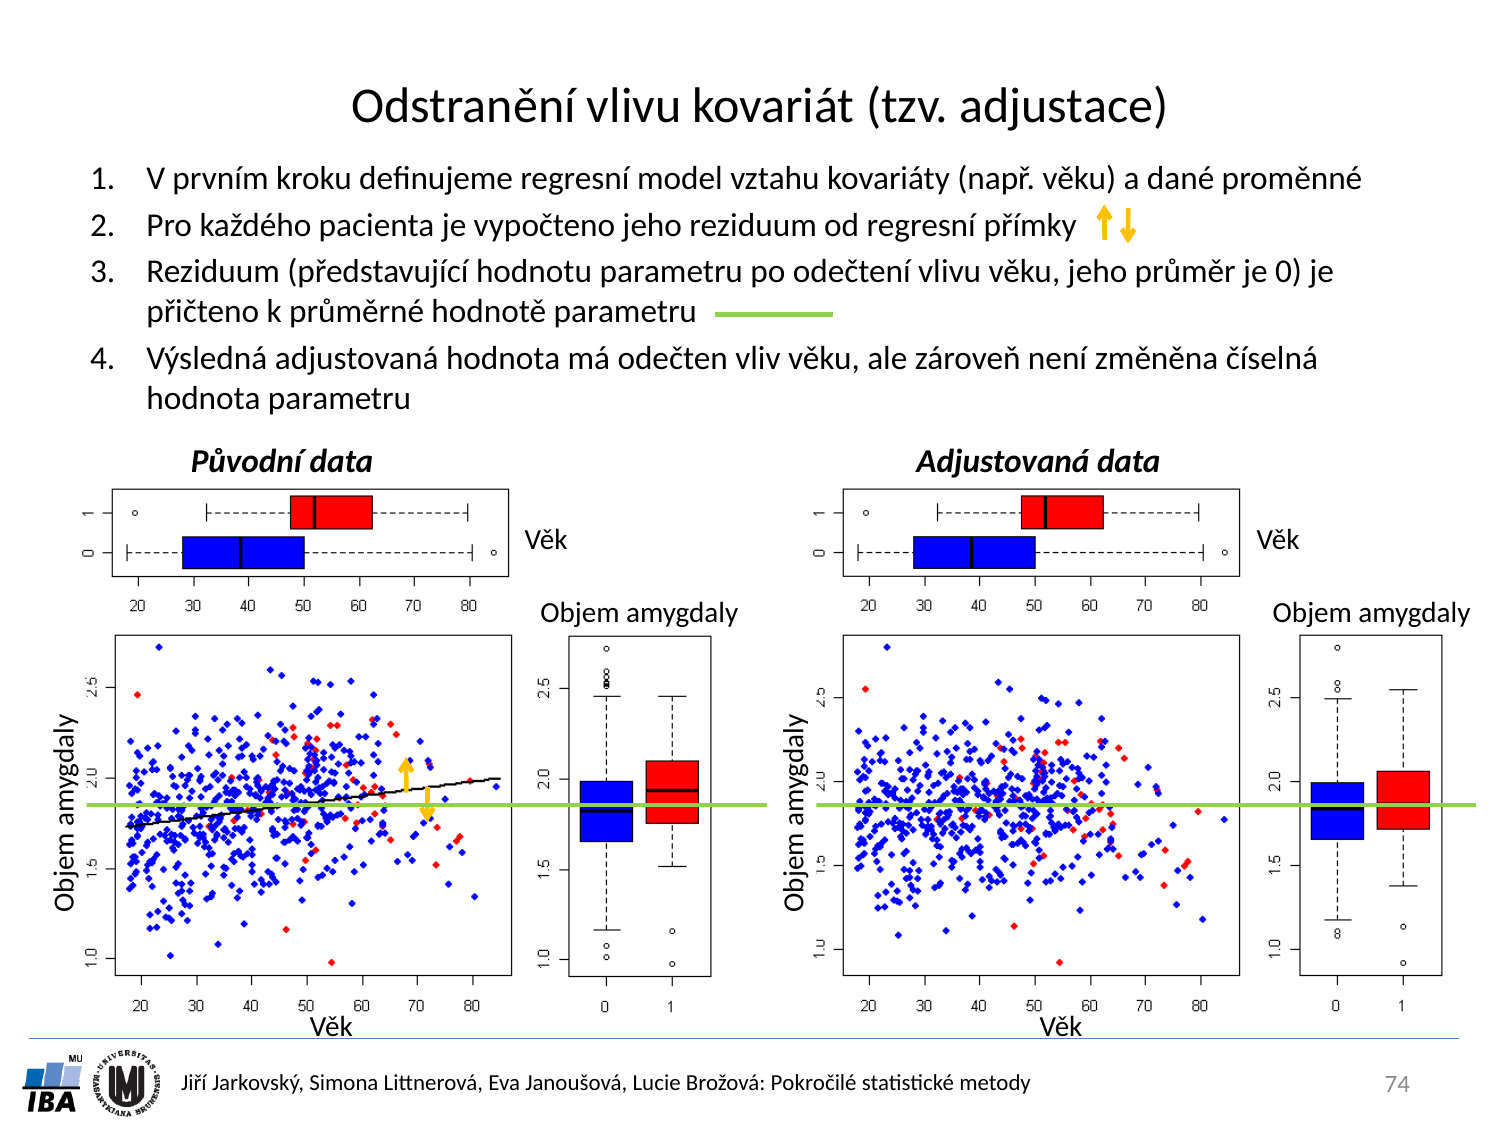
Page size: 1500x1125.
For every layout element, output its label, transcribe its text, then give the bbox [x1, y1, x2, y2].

picture [769, 473, 1480, 1029]
picture [38, 473, 749, 804]
text_box Objem amygdaly [1274, 585, 1494, 636]
slide_number 74 [1074, 1052, 1425, 1113]
text_box Věk [535, 512, 617, 563]
text_box Věk [1274, 512, 1349, 563]
picture [79, 806, 749, 1030]
title Odstranění vlivu kovariát (tzv. adjustace) [85, 45, 1436, 161]
picture [22, 1055, 82, 1112]
picture [93, 1050, 160, 1117]
list V prvním kroku definujeme regresní model vztahu kovariáty (např. věku) a dané proměnné Pro každého pacienta je vypočteno jeho reziduum od regresní přímky Reziduum (představující hodnotu parametru po odečtení vlivu věku, jeho průměr je 0) je přičteno k průměrné hodnotě parametru Výsledná adjustovaná hodnota má odečten vliv věku, ale zároveň není změněna číselná hodnota parametru [75, 149, 1425, 431]
text_box Věk [278, 1038, 385, 1050]
text_box Adjustovaná data [901, 431, 1176, 472]
text_box Objem amygdaly [36, 679, 74, 948]
text_box Objem amygdaly [535, 585, 764, 636]
text_box Původní data [176, 431, 389, 472]
text_box Věk [1007, 1038, 1115, 1050]
